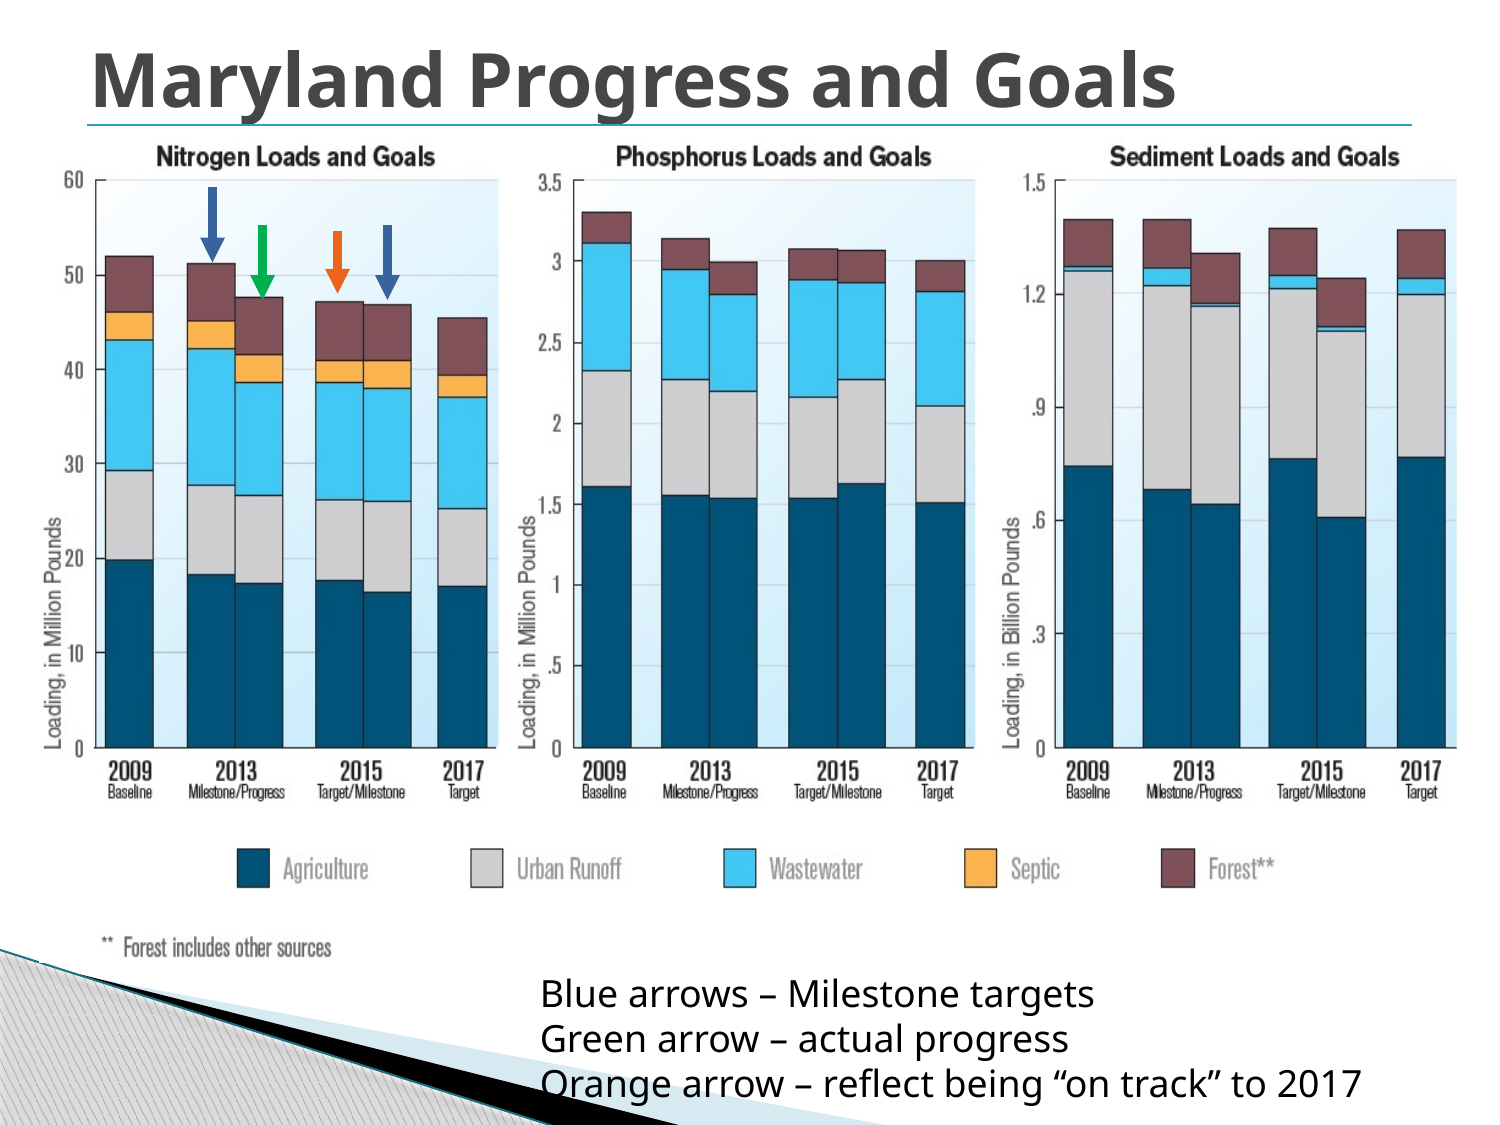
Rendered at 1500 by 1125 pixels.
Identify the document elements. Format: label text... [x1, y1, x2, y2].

title Maryland Progress and Goals [75, 12, 1488, 143]
text_box Blue arrows – Milestone targets Green arrow – actual progress Orange arrow – reflect being “on track” to 2017 [525, 962, 1475, 1113]
picture [39, 137, 1463, 963]
